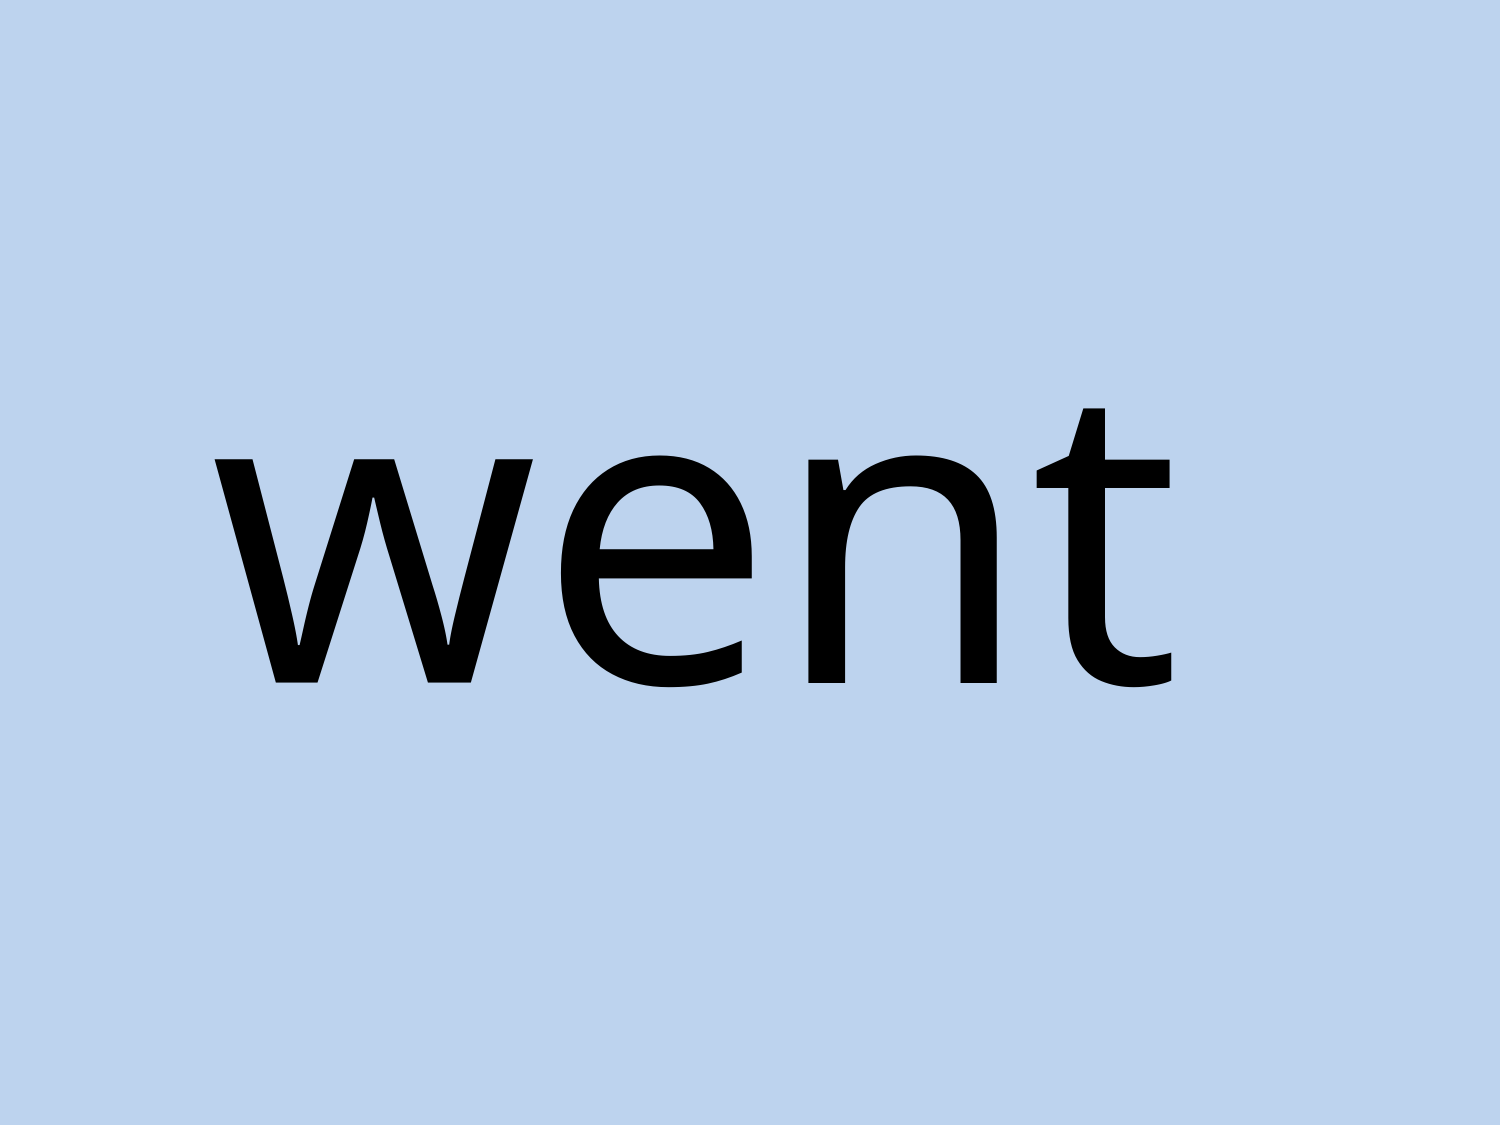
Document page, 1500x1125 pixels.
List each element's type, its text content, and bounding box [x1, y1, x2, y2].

text_box went [41, 259, 1459, 775]
